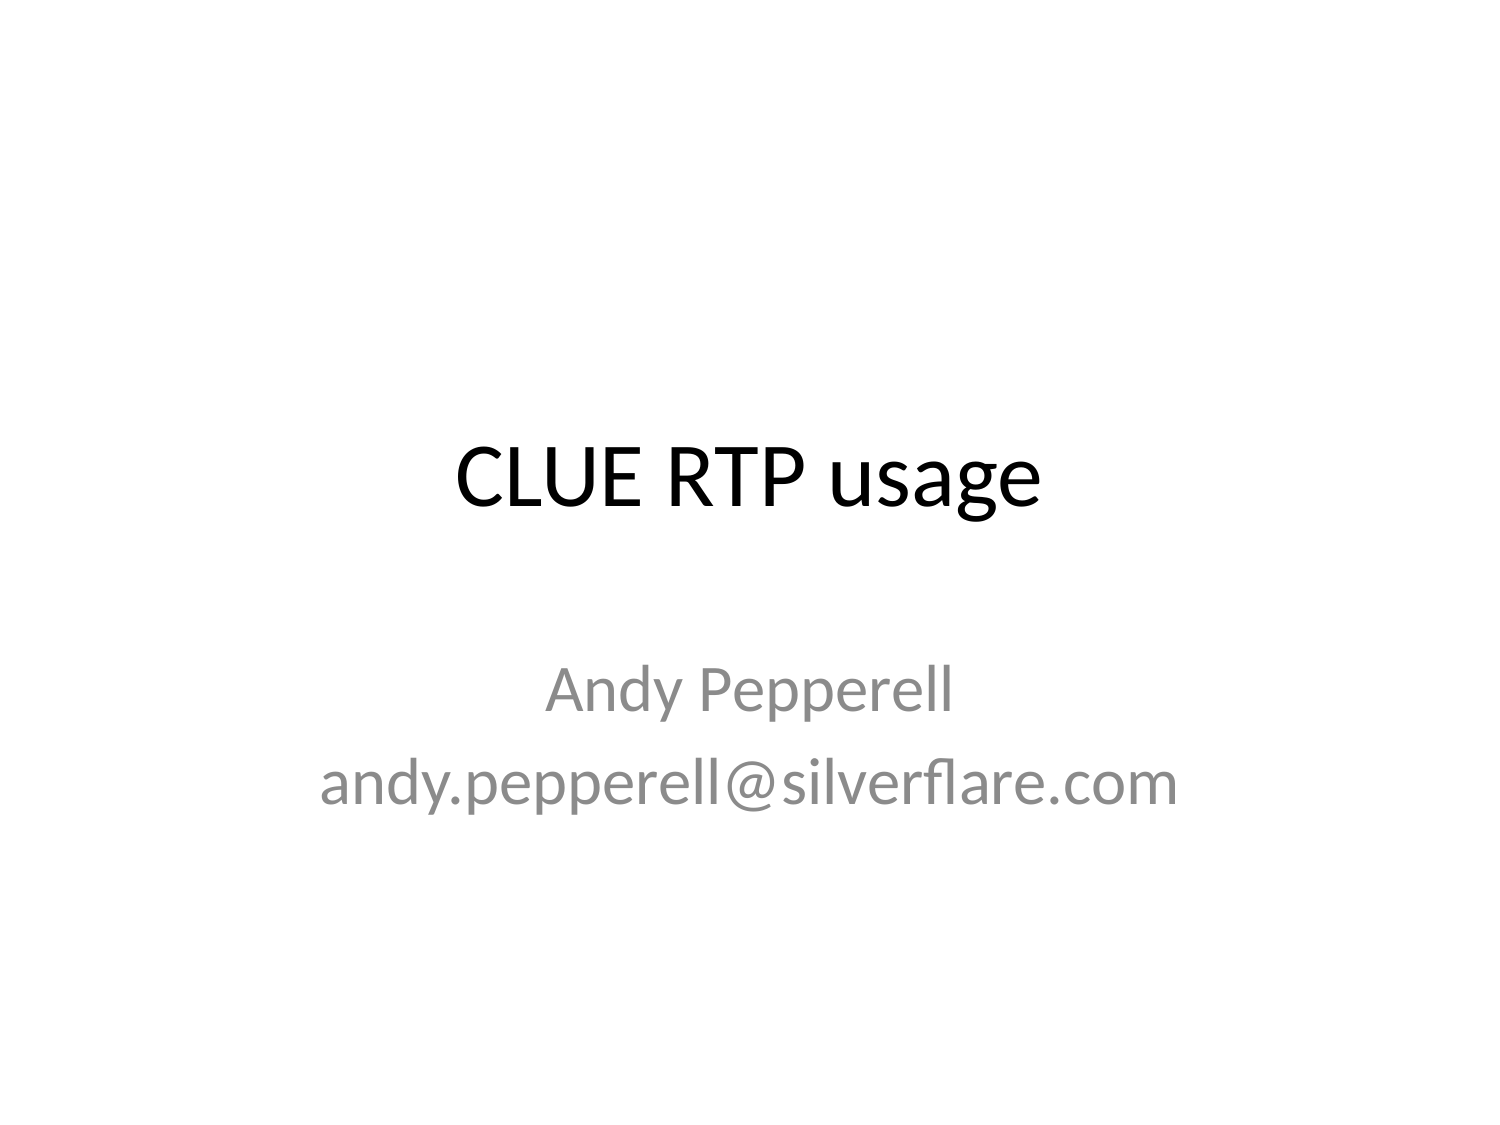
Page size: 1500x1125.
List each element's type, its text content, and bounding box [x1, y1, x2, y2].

title CLUE RTP usage [112, 349, 1388, 591]
subtitle Andy Pepperell andy.pepperell@silverflare.com [225, 637, 1275, 925]
